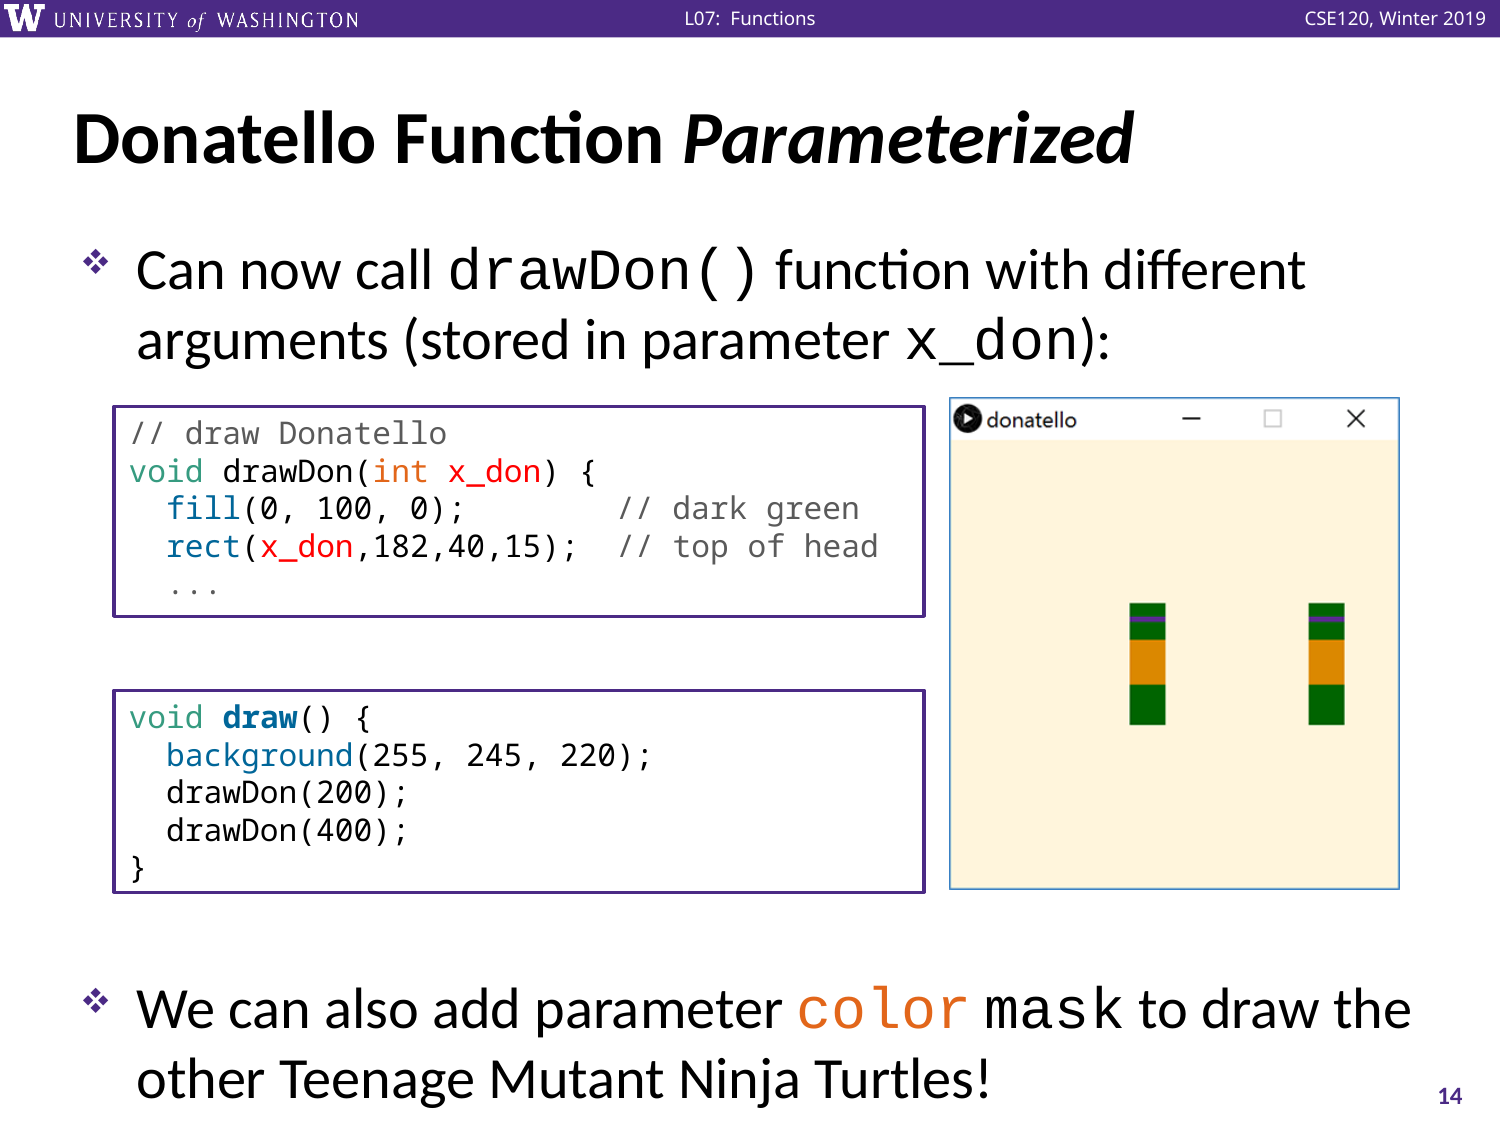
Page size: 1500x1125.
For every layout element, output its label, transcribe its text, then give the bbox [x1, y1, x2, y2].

text_box void draw() { background(255, 245, 220); drawDon(200); drawDon(400); } [114, 690, 924, 893]
list Can now call drawDon() function with different arguments (stored in parameter x_don): We can also add parameter color mask to draw the other Teenage Mutant Ninja Turtles! [64, 223, 1438, 1040]
title Donatello Function Parameterized [58, 71, 1438, 197]
picture [949, 397, 1400, 890]
picture [4, 4, 358, 32]
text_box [344, 490, 1280, 849]
text_box // draw Donatello void drawDon(int x_don) { fill(0, 100, 0); // dark green rect(x_don,182,40,15); // top of head ... [114, 406, 924, 617]
slide_number 14 [1400, 1065, 1500, 1125]
